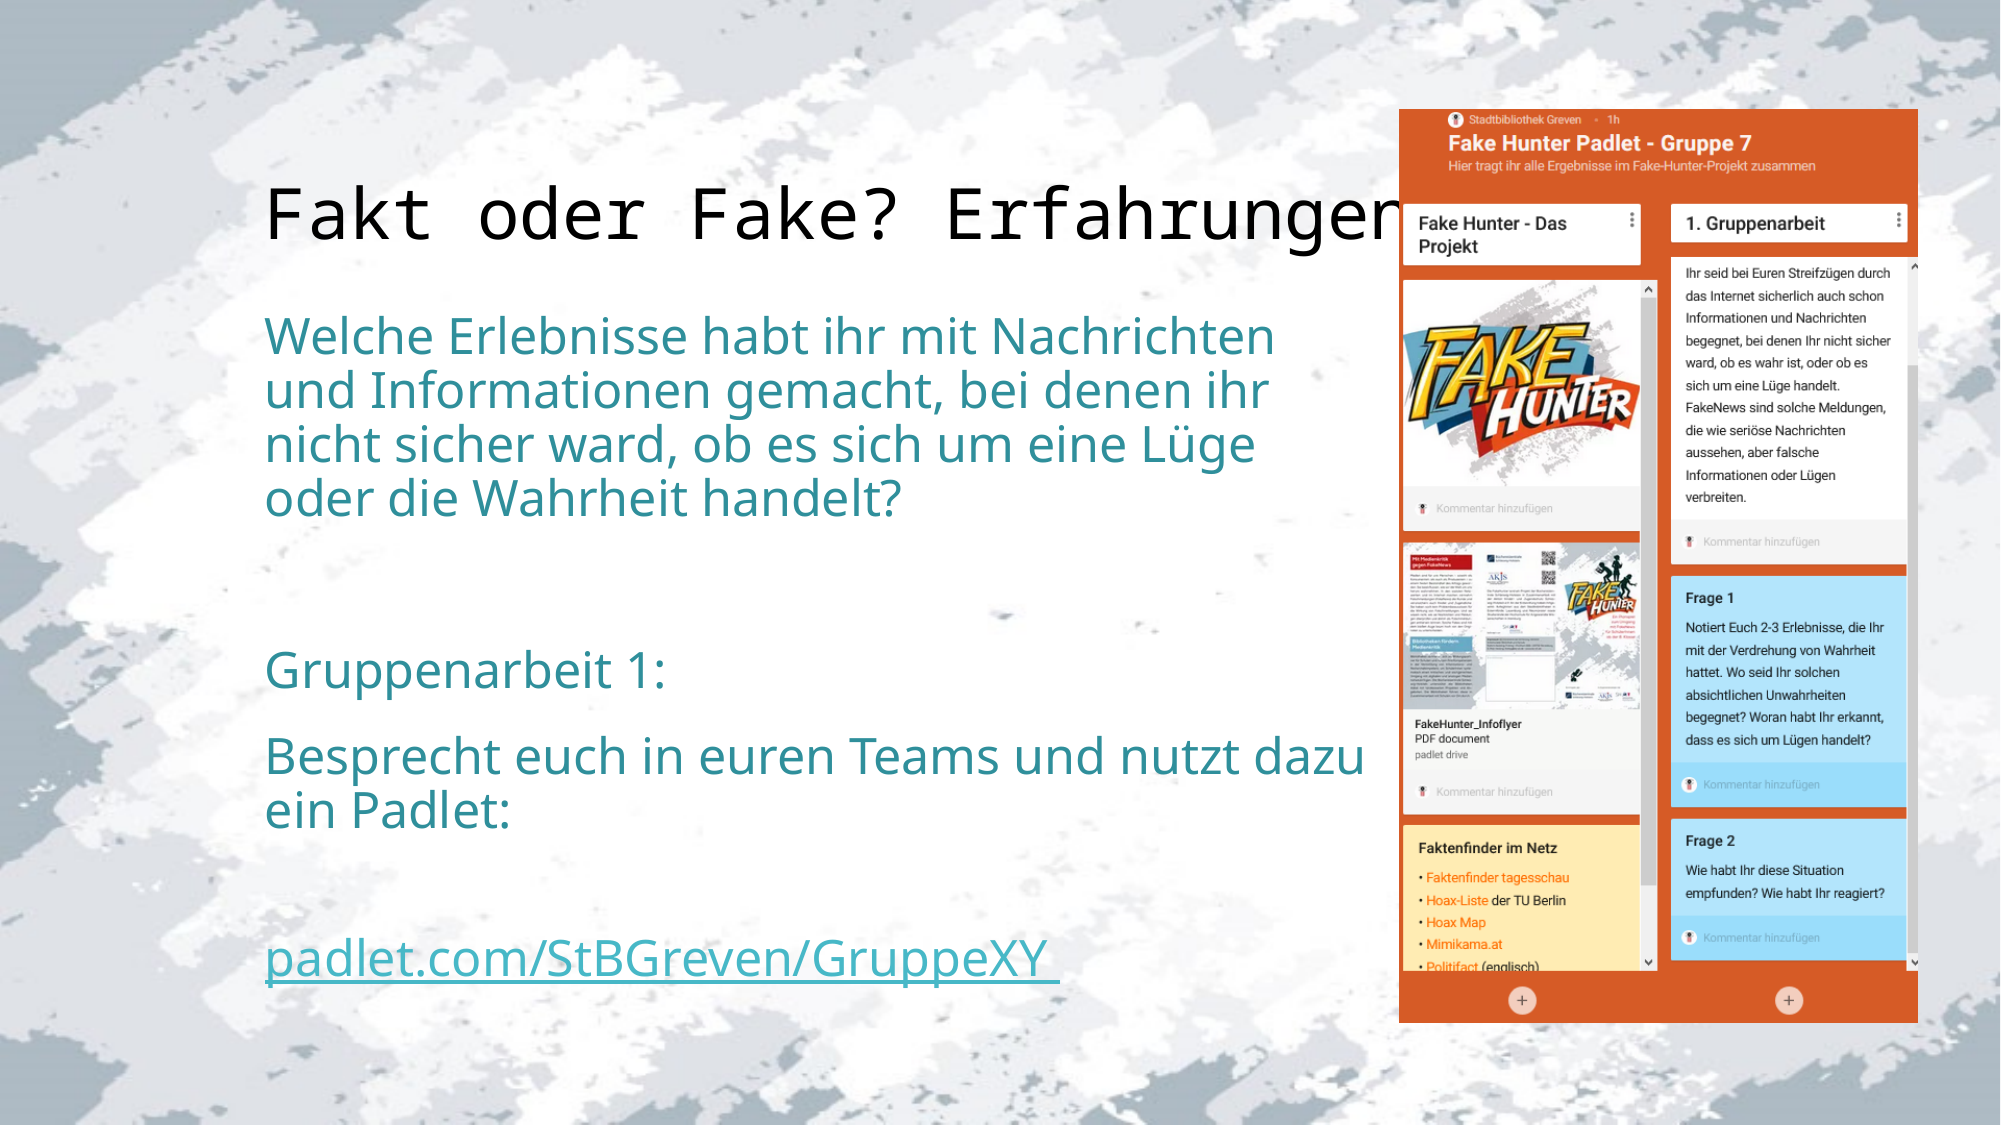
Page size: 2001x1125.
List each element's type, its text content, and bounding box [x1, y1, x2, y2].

title Fakt oder Fake? Erfahrungen [249, 75, 1750, 263]
picture [0, 0, 2001, 1125]
list Welche Erlebnisse habt ihr mit Nachrichten und Informationen gemacht, bei denen ihr nicht sicher ward, ob es sich um eine Lüge oder die Wahrheit handelt? Gruppenarbeit 1: Besprecht euch in euren Teams und nutzt dazu ein Padlet: padlet.com/StBGreven/GruppeXY [249, 303, 1386, 1004]
